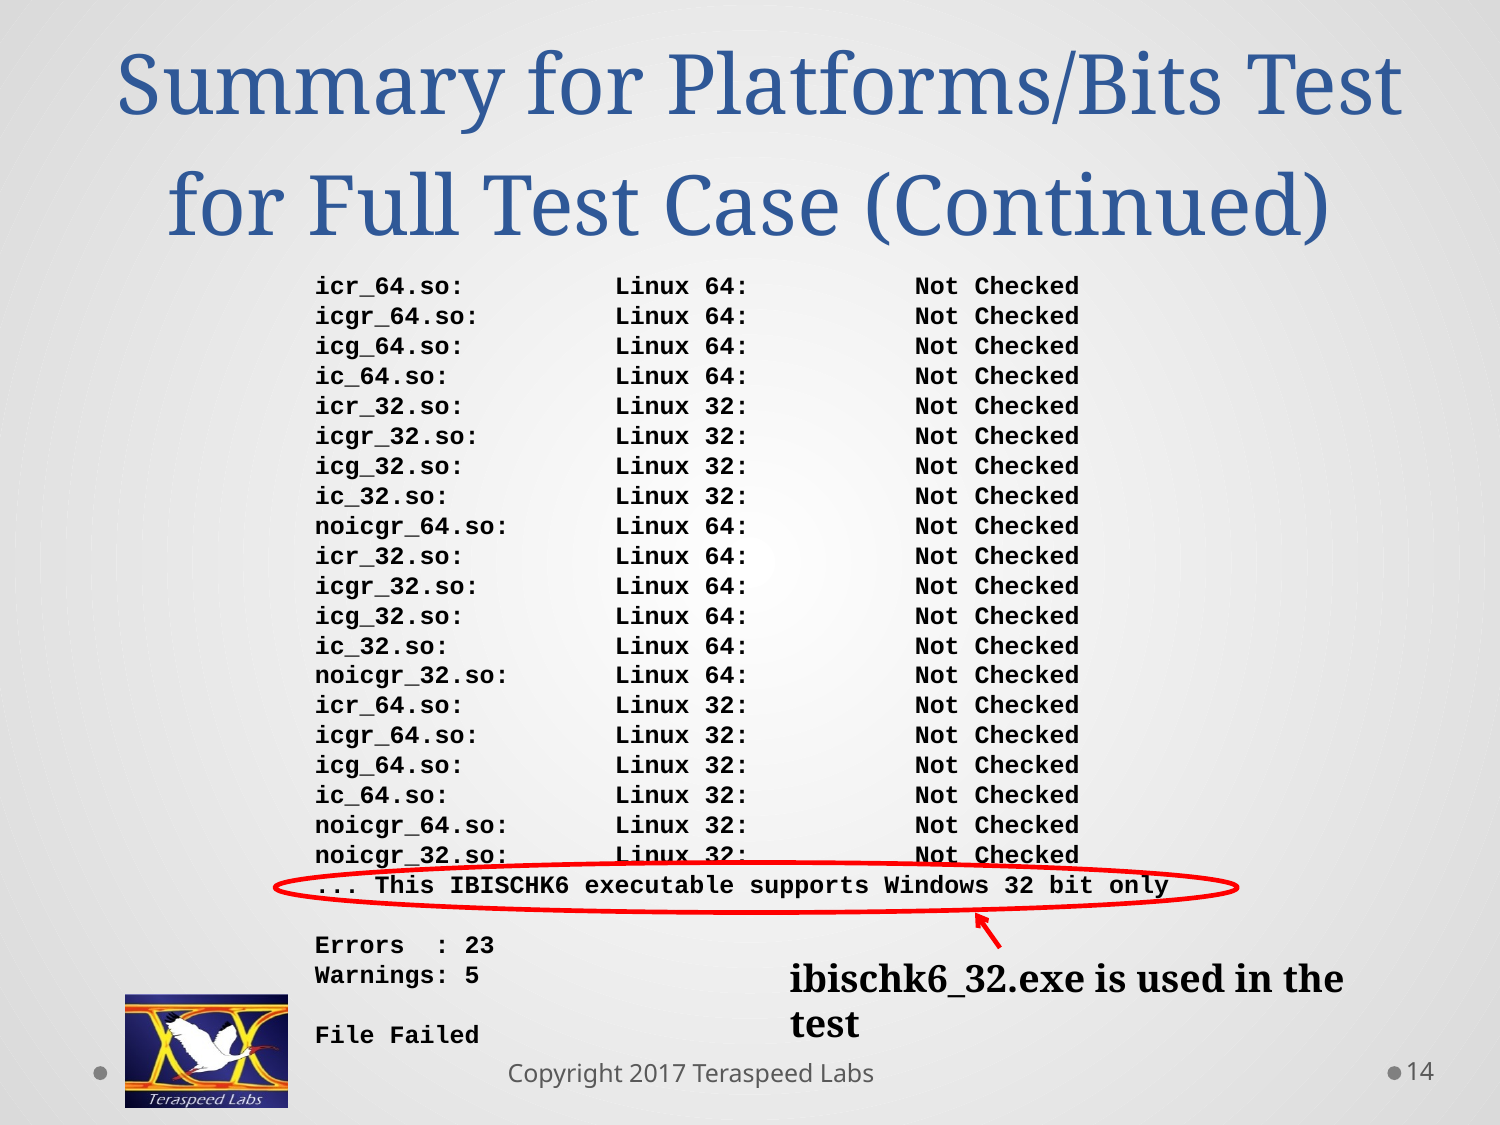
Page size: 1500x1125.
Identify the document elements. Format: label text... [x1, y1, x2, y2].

picture [125, 994, 288, 1108]
footer Copyright 2017 Teraspeed Labs [500, 1056, 968, 1105]
slide_number 14 [1401, 1042, 1494, 1103]
text_box icr_64.so: Linux 64: Not Checked icgr_64.so: Linux 64: Not Checked icg_64.so: Linux 64: Not Checked ic_64.so: Linux 64: Not Checked icr_32.so: Linux 32: Not Checked icgr_32.so: Linux 32: Not Checked icg_32.so: Linux 32: Not Checked ic_32.so: Linux 32: Not Checked noicgr_64.so: Linux 64: Not Checked icr_32.so: Linux 64: Not Checked icgr_32.so: Linux 64: Not Checked icg_32.so: Linux 64: Not Checked ic_32.so: Linux 64: Not Checked noicgr_32.so: Linux 64: Not Checked icr_64.so: Linux 32: Not Checked icgr_64.so: Linux 32: Not Checked icg_64.so: Linux 32: Not Checked ic_64.so: Linux 32: Not Checked noicgr_64.so: Linux 32: Not Checked noicgr_32.so: Linux 32: Not Checked ... This IBISCHK6 executable supports Windows 32 bit only Errors : 23 Warnings: 5 File Failed [300, 262, 1475, 1056]
text_box [272, 860, 1240, 915]
text_box ibischk6_32.exe is used in the test [774, 947, 1400, 1053]
title Summary for Platforms/Bits Test for Full Test Case (Continued) [75, 0, 1425, 263]
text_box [974, 912, 1001, 949]
